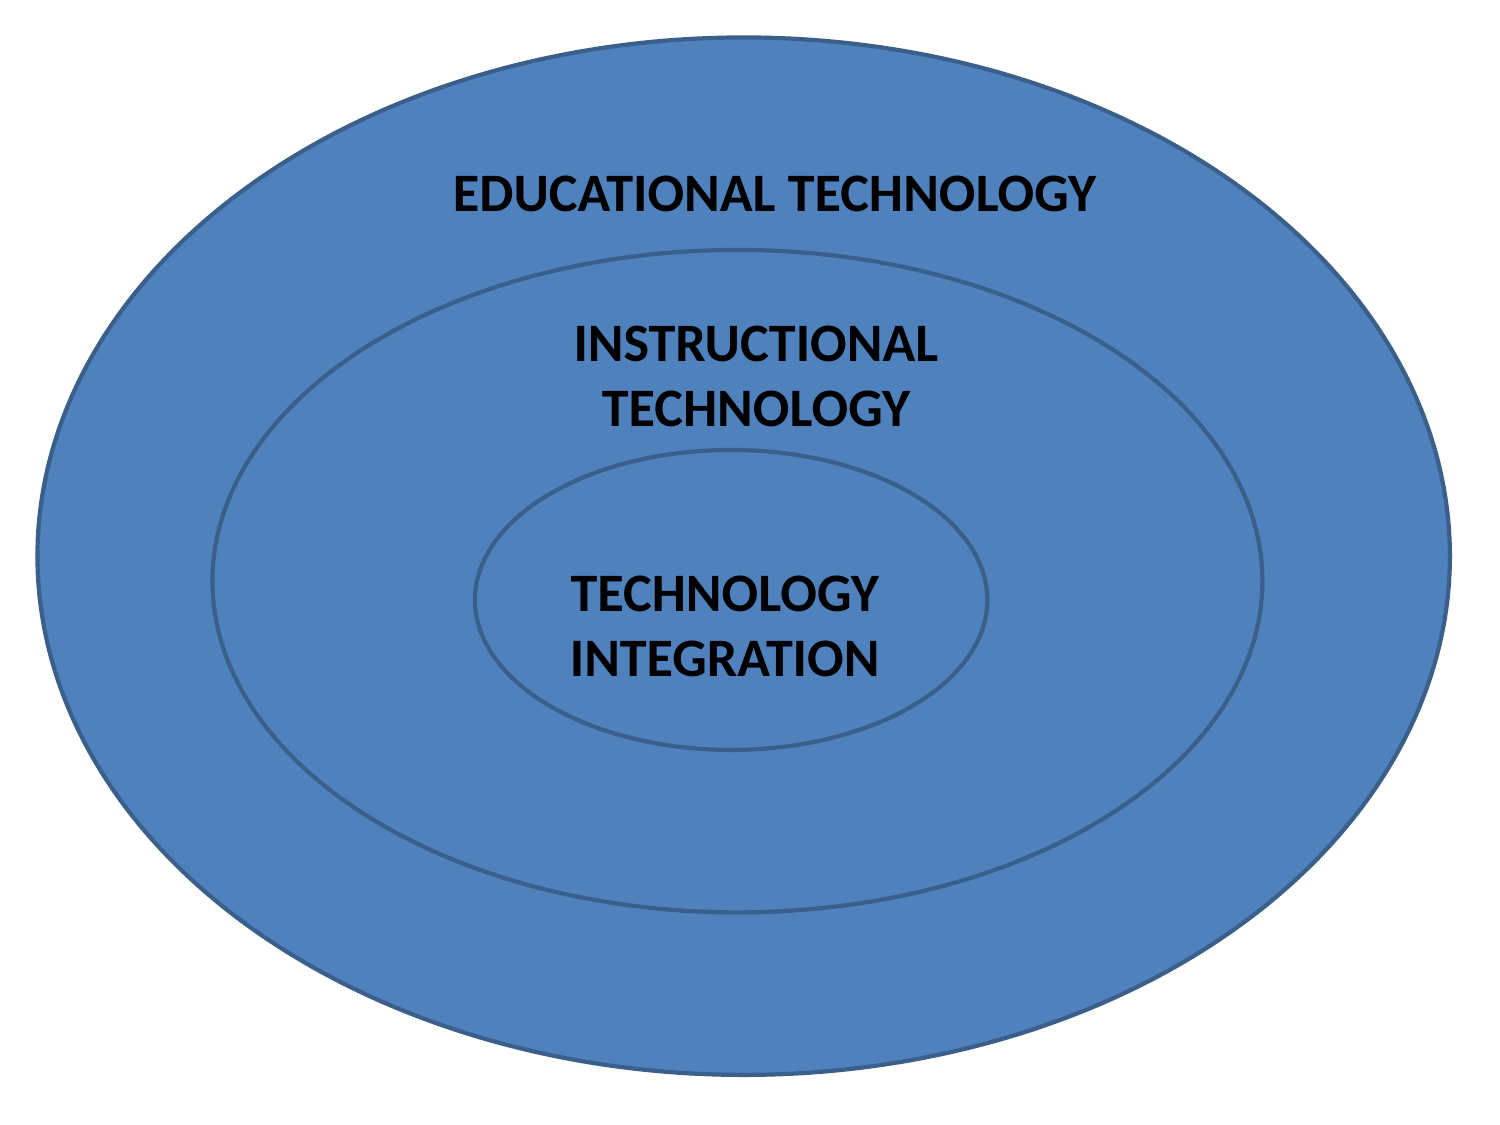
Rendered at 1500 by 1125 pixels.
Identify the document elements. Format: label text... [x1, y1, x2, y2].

text_box [301, 35, 1186, 149]
text_box [529, 695, 933, 753]
text_box [210, 247, 1265, 915]
text_box [347, 988, 1140, 1078]
text_box [1301, 234, 1453, 878]
text_box TECHNOLOGY INTEGRATION [499, 549, 950, 695]
text_box [472, 447, 990, 681]
text_box INSTRUCTIONAL TECHNOLOGY [474, 299, 1038, 445]
text_box [35, 183, 249, 929]
subtitle EDUCATIONAL TECHNOLOGY [249, 149, 1301, 988]
